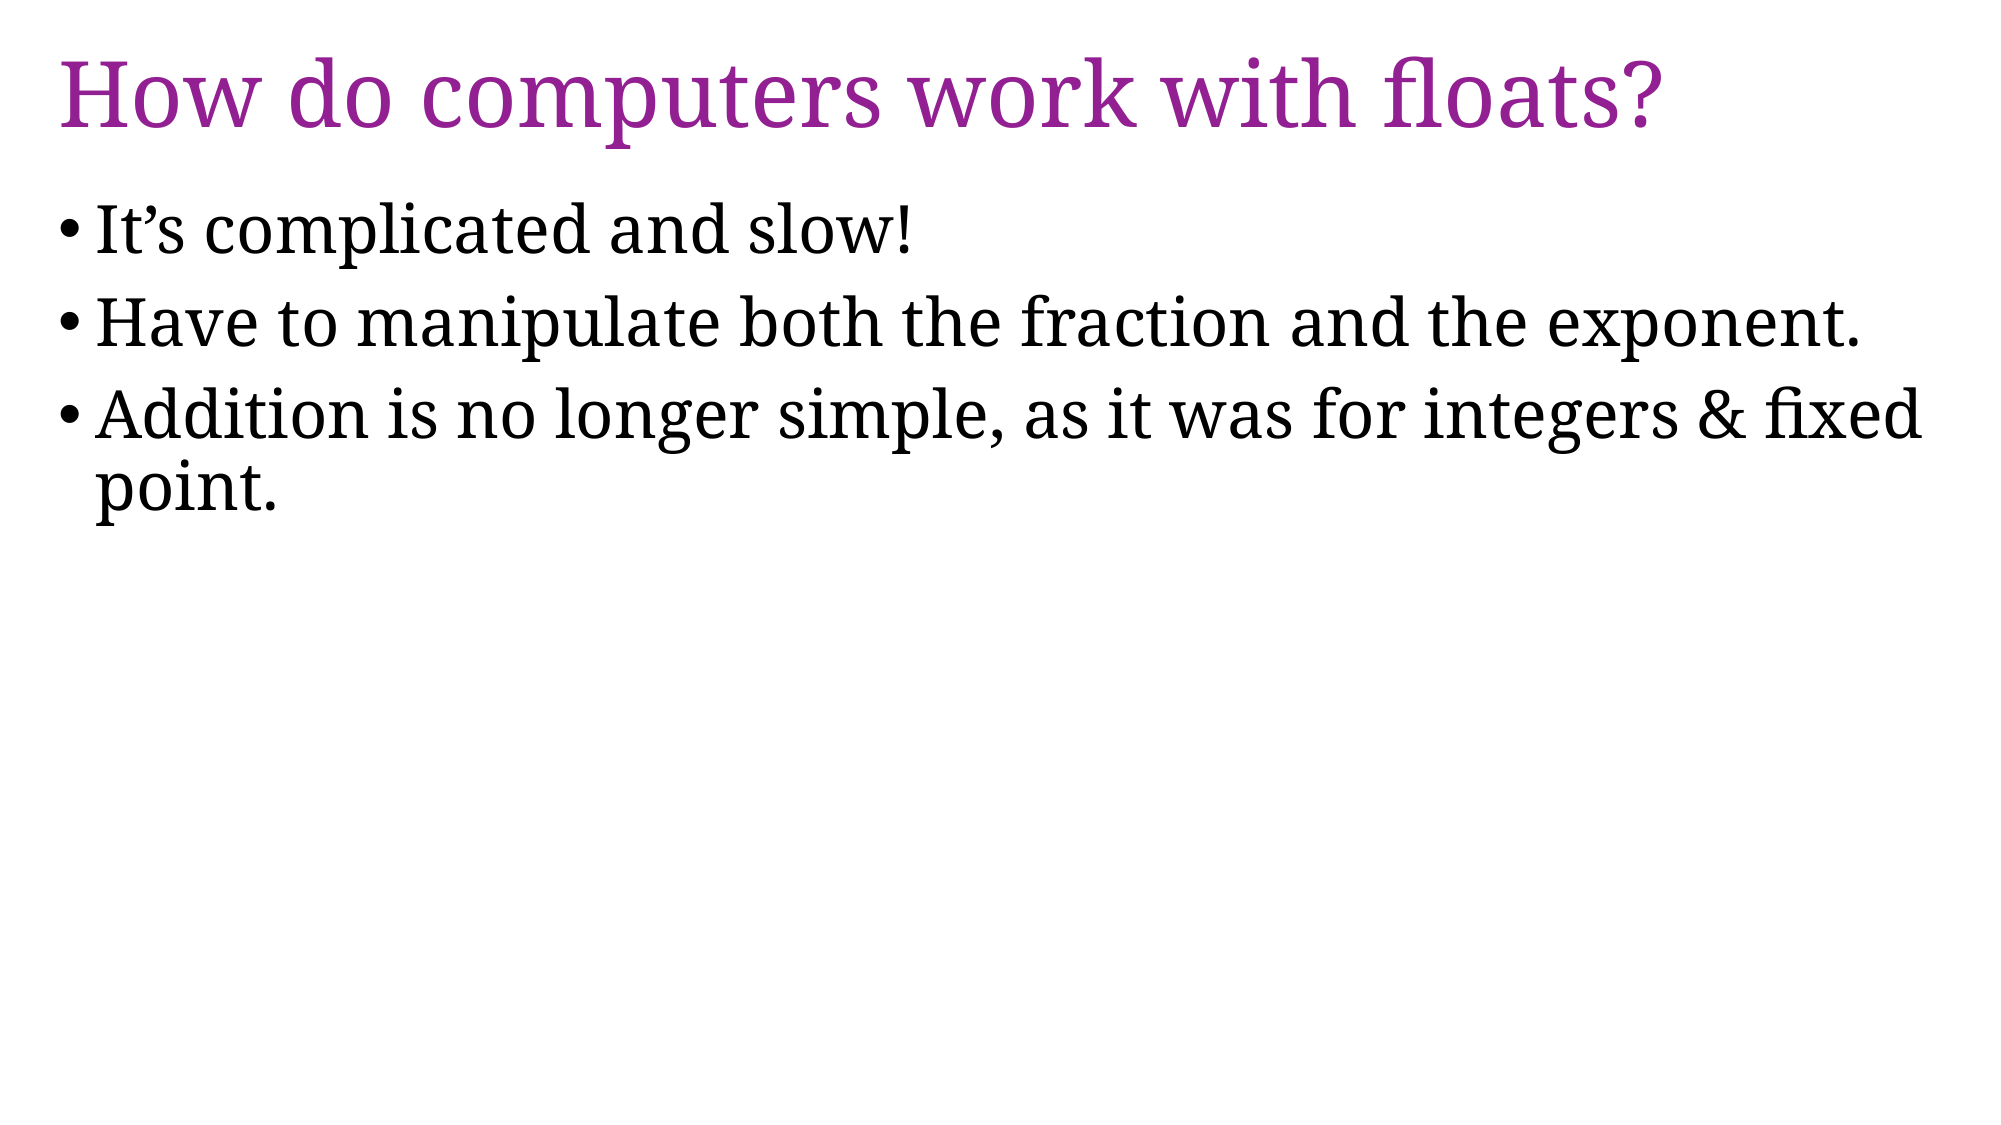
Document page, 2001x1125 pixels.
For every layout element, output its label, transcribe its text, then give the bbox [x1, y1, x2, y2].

title How do computers work with floats? [43, 25, 1953, 171]
list It’s complicated and slow! Have to manipulate both the fraction and the exponent. Addition is no longer simple, as it was for integers & fixed point. [43, 188, 1953, 1106]
